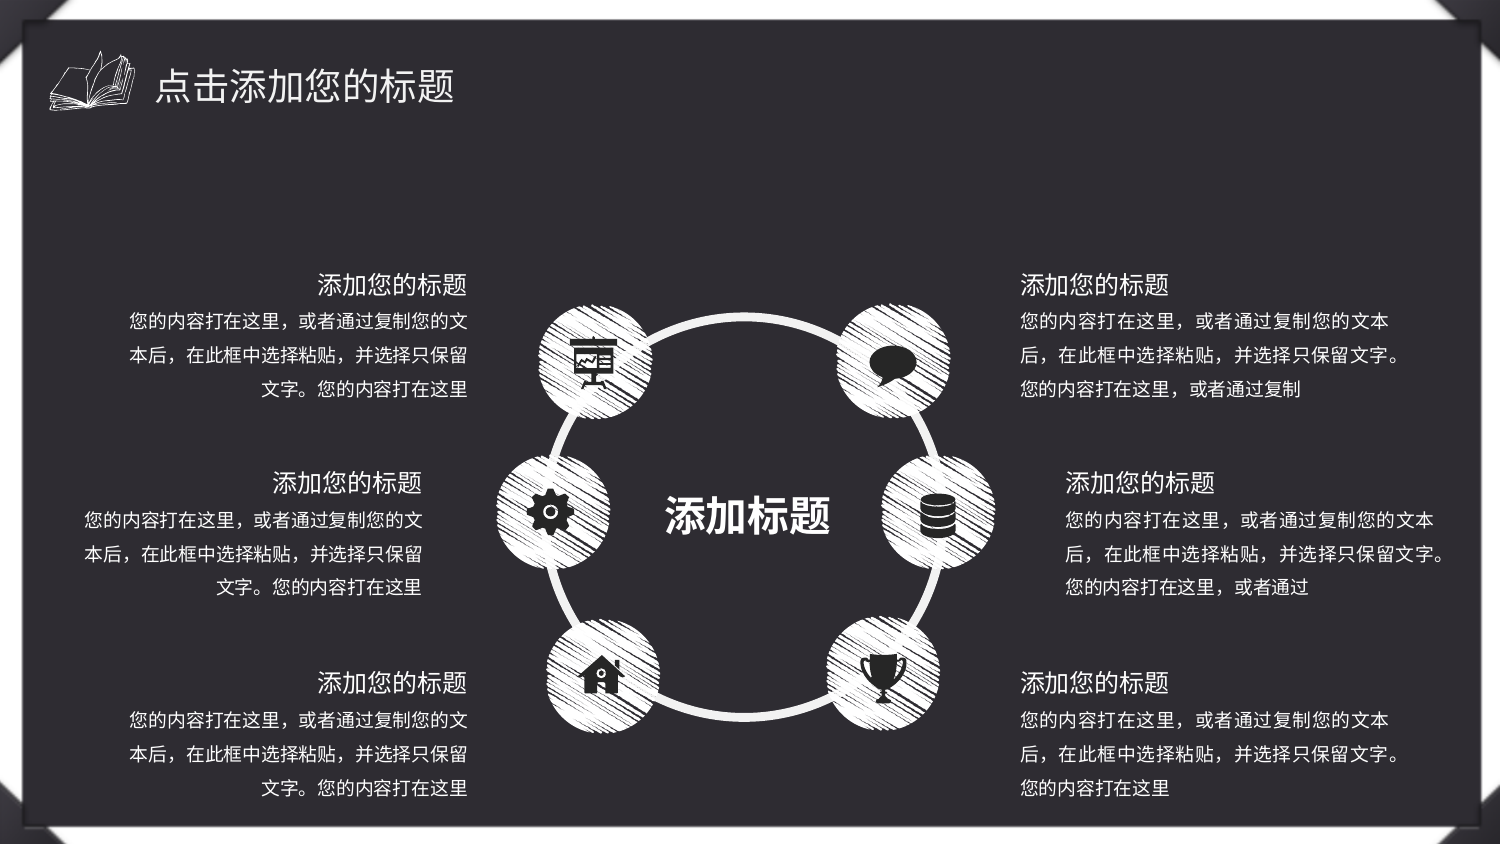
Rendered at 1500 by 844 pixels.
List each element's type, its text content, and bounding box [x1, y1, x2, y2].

text_box 添加标题 [651, 486, 844, 544]
text_box [834, 302, 952, 420]
text_box 添加您的标题 您的内容打在这里，或者通过复制您的文本后，在此框中选择粘贴，并选择只保留文字。您的内容打在这里 [1012, 657, 1397, 803]
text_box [920, 493, 956, 538]
text_box [869, 345, 917, 388]
text_box 添加您的标题 您的内容打在这里，或者通过复制您的文本后，在此框中选择粘贴，并选择只保留文字。您的内容打在这里，或者通过 [1057, 457, 1442, 603]
text_box [551, 315, 937, 719]
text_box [569, 335, 618, 390]
text_box 添加您的标题 您的内容打在这里，或者通过复制您的文本后，在此框中选择粘贴，并选择只保留文字。您的内容打在这里，或者通过复制 [1012, 259, 1397, 404]
text_box 添加您的标题 您的内容打在这里，或者通过复制您的文本后，在此框中选择粘贴，并选择只保留文字。您的内容打在这里 [61, 457, 430, 603]
text_box [823, 614, 942, 733]
text_box 点击添加您的标题 [139, 55, 513, 116]
text_box [49, 50, 136, 111]
text_box [494, 453, 612, 571]
text_box 添加您的标题 您的内容打在这里，或者通过复制您的文本后，在此框中选择粘贴，并选择只保留文字。您的内容打在这里 [106, 259, 475, 404]
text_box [577, 655, 626, 694]
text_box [526, 488, 575, 536]
text_box [860, 653, 907, 704]
text_box 添加您的标题 您的内容打在这里，或者通过复制您的文本后，在此框中选择粘贴，并选择只保留文字。您的内容打在这里 [106, 657, 475, 803]
text_box [544, 617, 662, 735]
text_box [536, 303, 654, 421]
picture [0, 0, 1500, 844]
text_box [879, 453, 997, 571]
